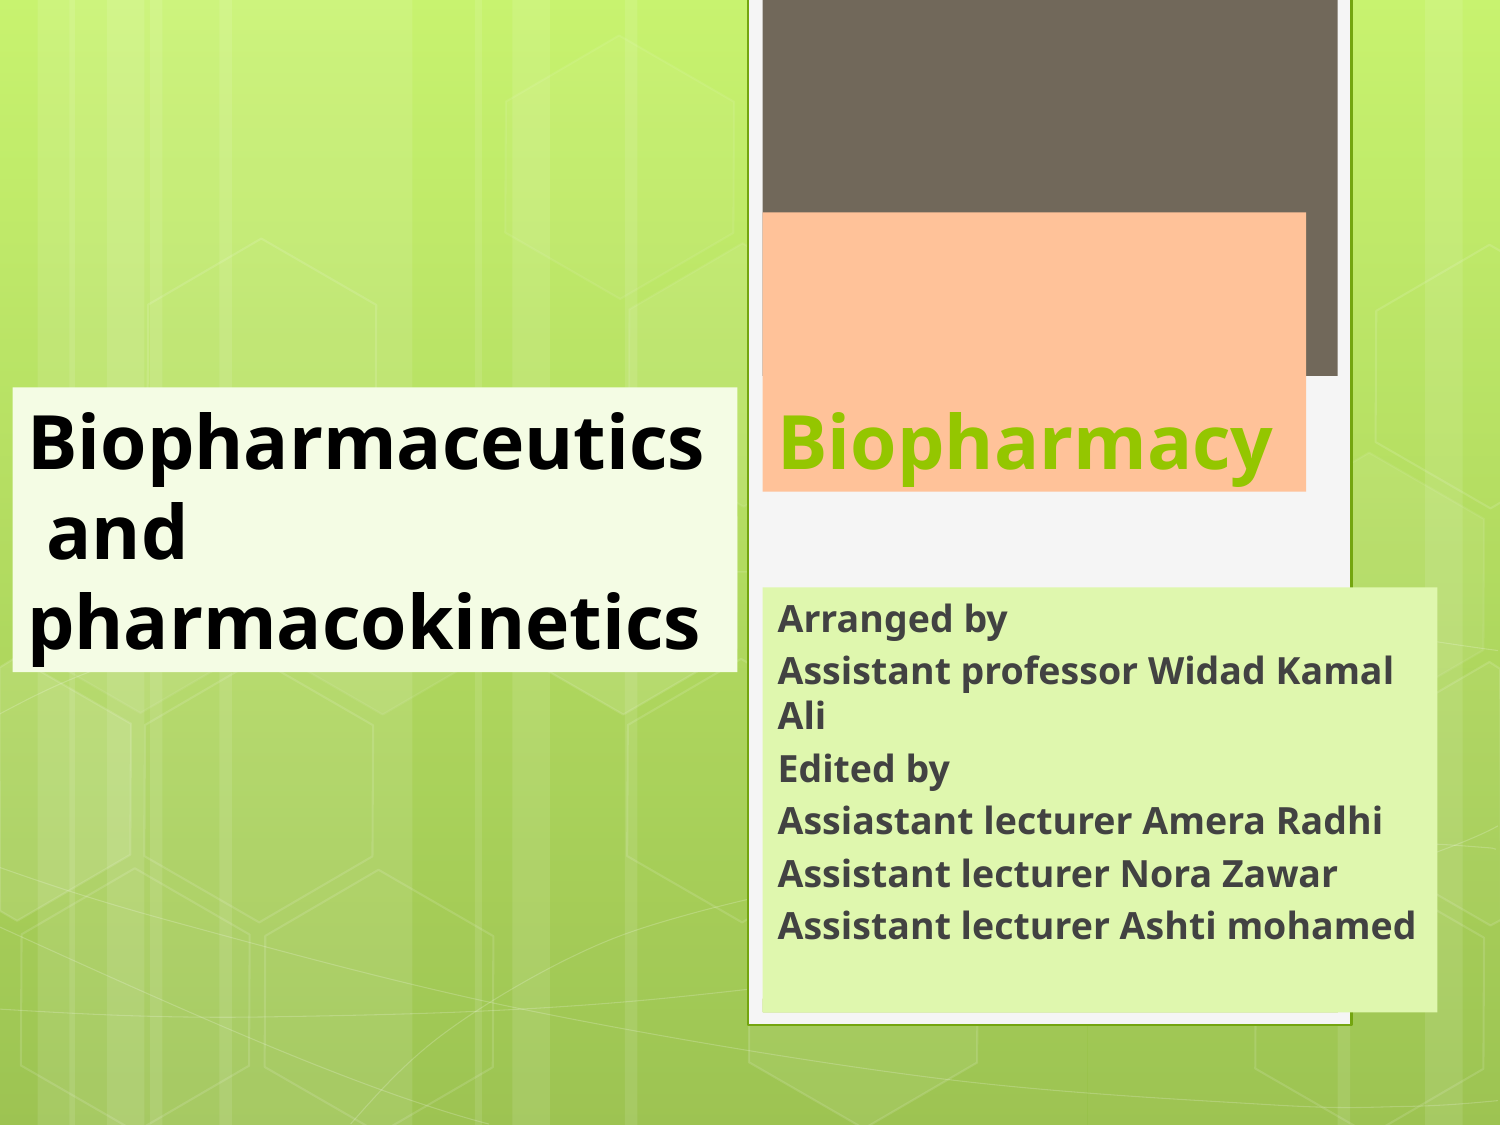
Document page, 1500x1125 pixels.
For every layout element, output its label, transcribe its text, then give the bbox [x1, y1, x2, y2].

text_box Biopharmaceutics and pharmacokinetics [12, 387, 738, 673]
subtitle Arranged by Assistant professor Widad Kamal Ali Edited by Assiastant lecturer Amera Radhi Assistant lecturer Nora Zawar Assistant lecturer Ashti mohamed [762, 587, 1438, 1013]
title Biopharmacy [762, 212, 1307, 492]
